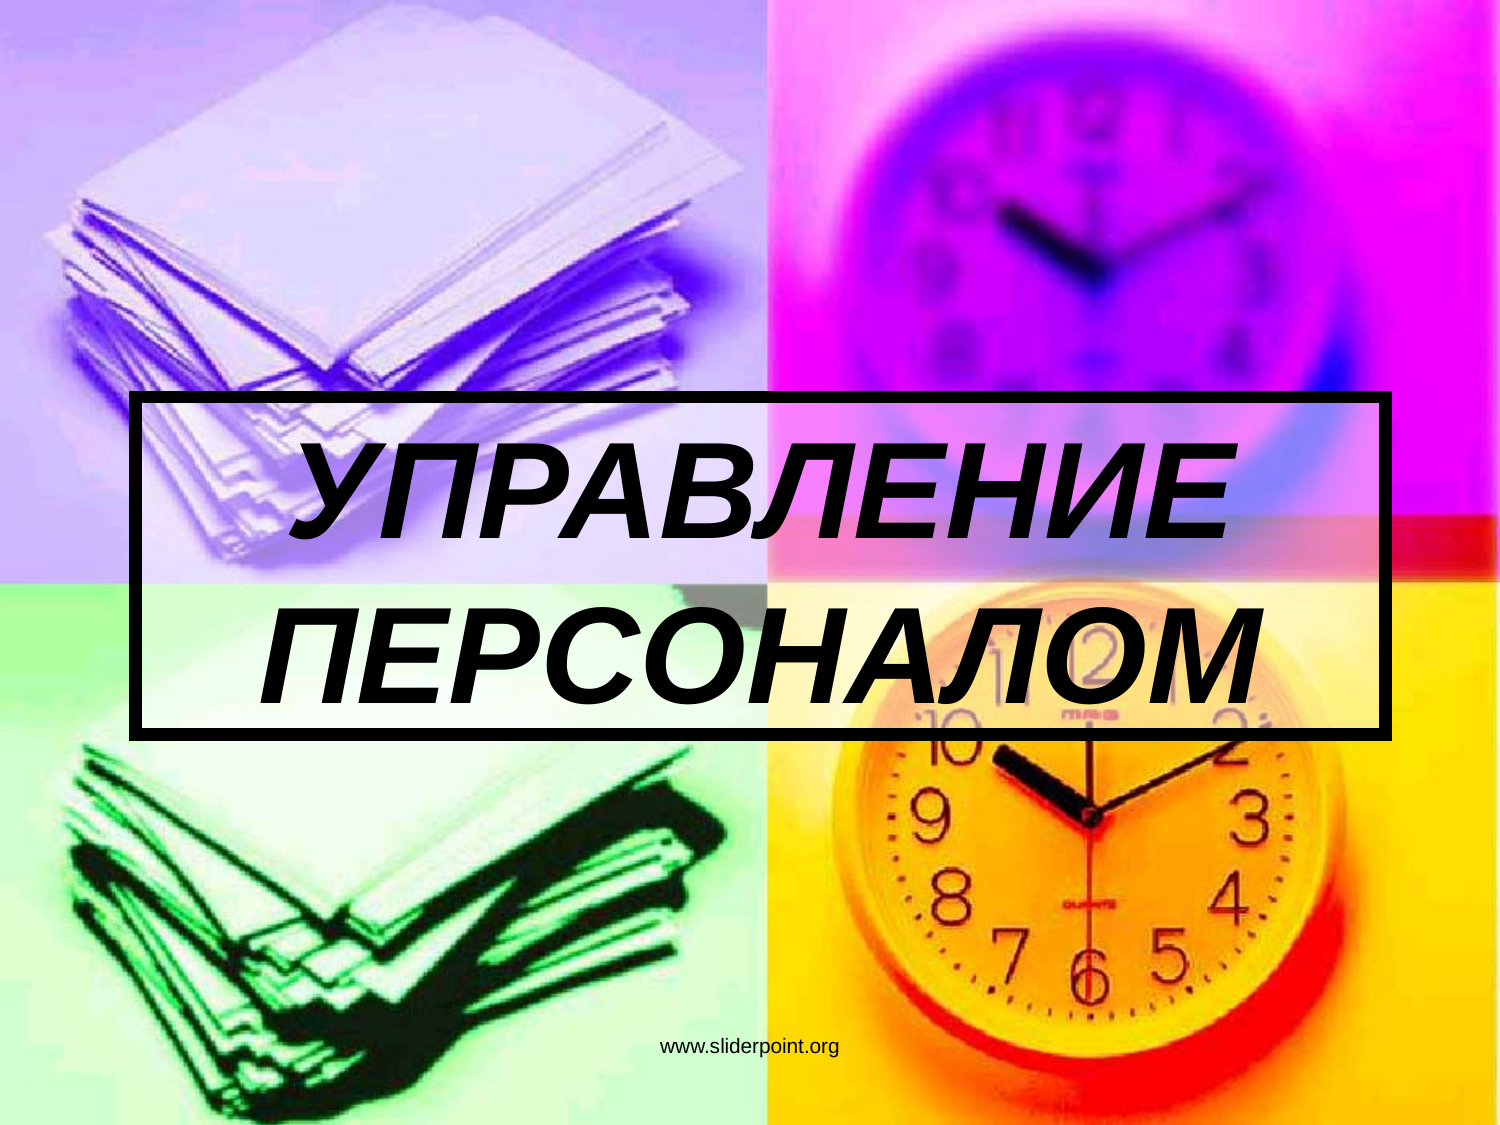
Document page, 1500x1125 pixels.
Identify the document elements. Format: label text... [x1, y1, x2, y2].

footer www.sliderpoint.org [512, 1024, 988, 1101]
title УПРАВЛЕНИЕ ПЕРСОНАЛОМ [129, 391, 1392, 741]
picture [0, 0, 1500, 1125]
